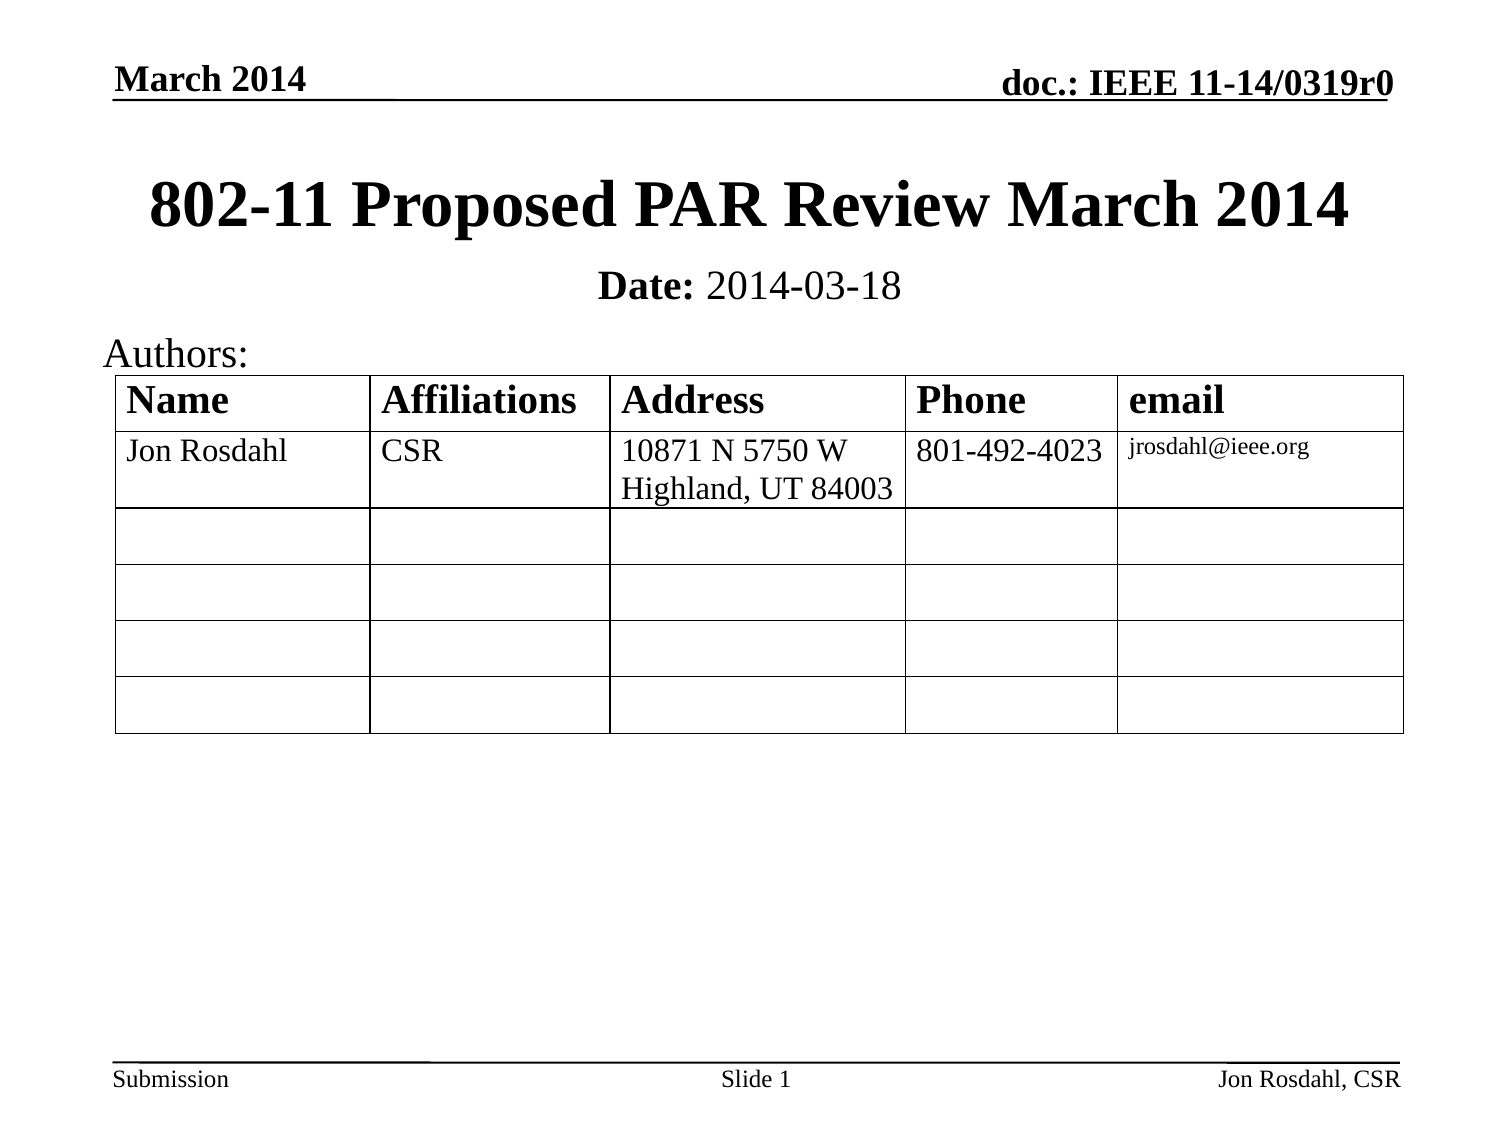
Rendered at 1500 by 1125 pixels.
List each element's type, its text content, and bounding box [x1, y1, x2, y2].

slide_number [114, 54, 493, 100]
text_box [99, 374, 1431, 786]
footer Jon Rosdahl, CSR [902, 1061, 1402, 1093]
slide_number Slide 1 [712, 1061, 800, 1123]
list Date: 2014-03-18 [112, 249, 1388, 316]
title 802-11 Proposed PAR Review March 2014 [112, 112, 1388, 249]
text_box Authors: [87, 318, 325, 381]
